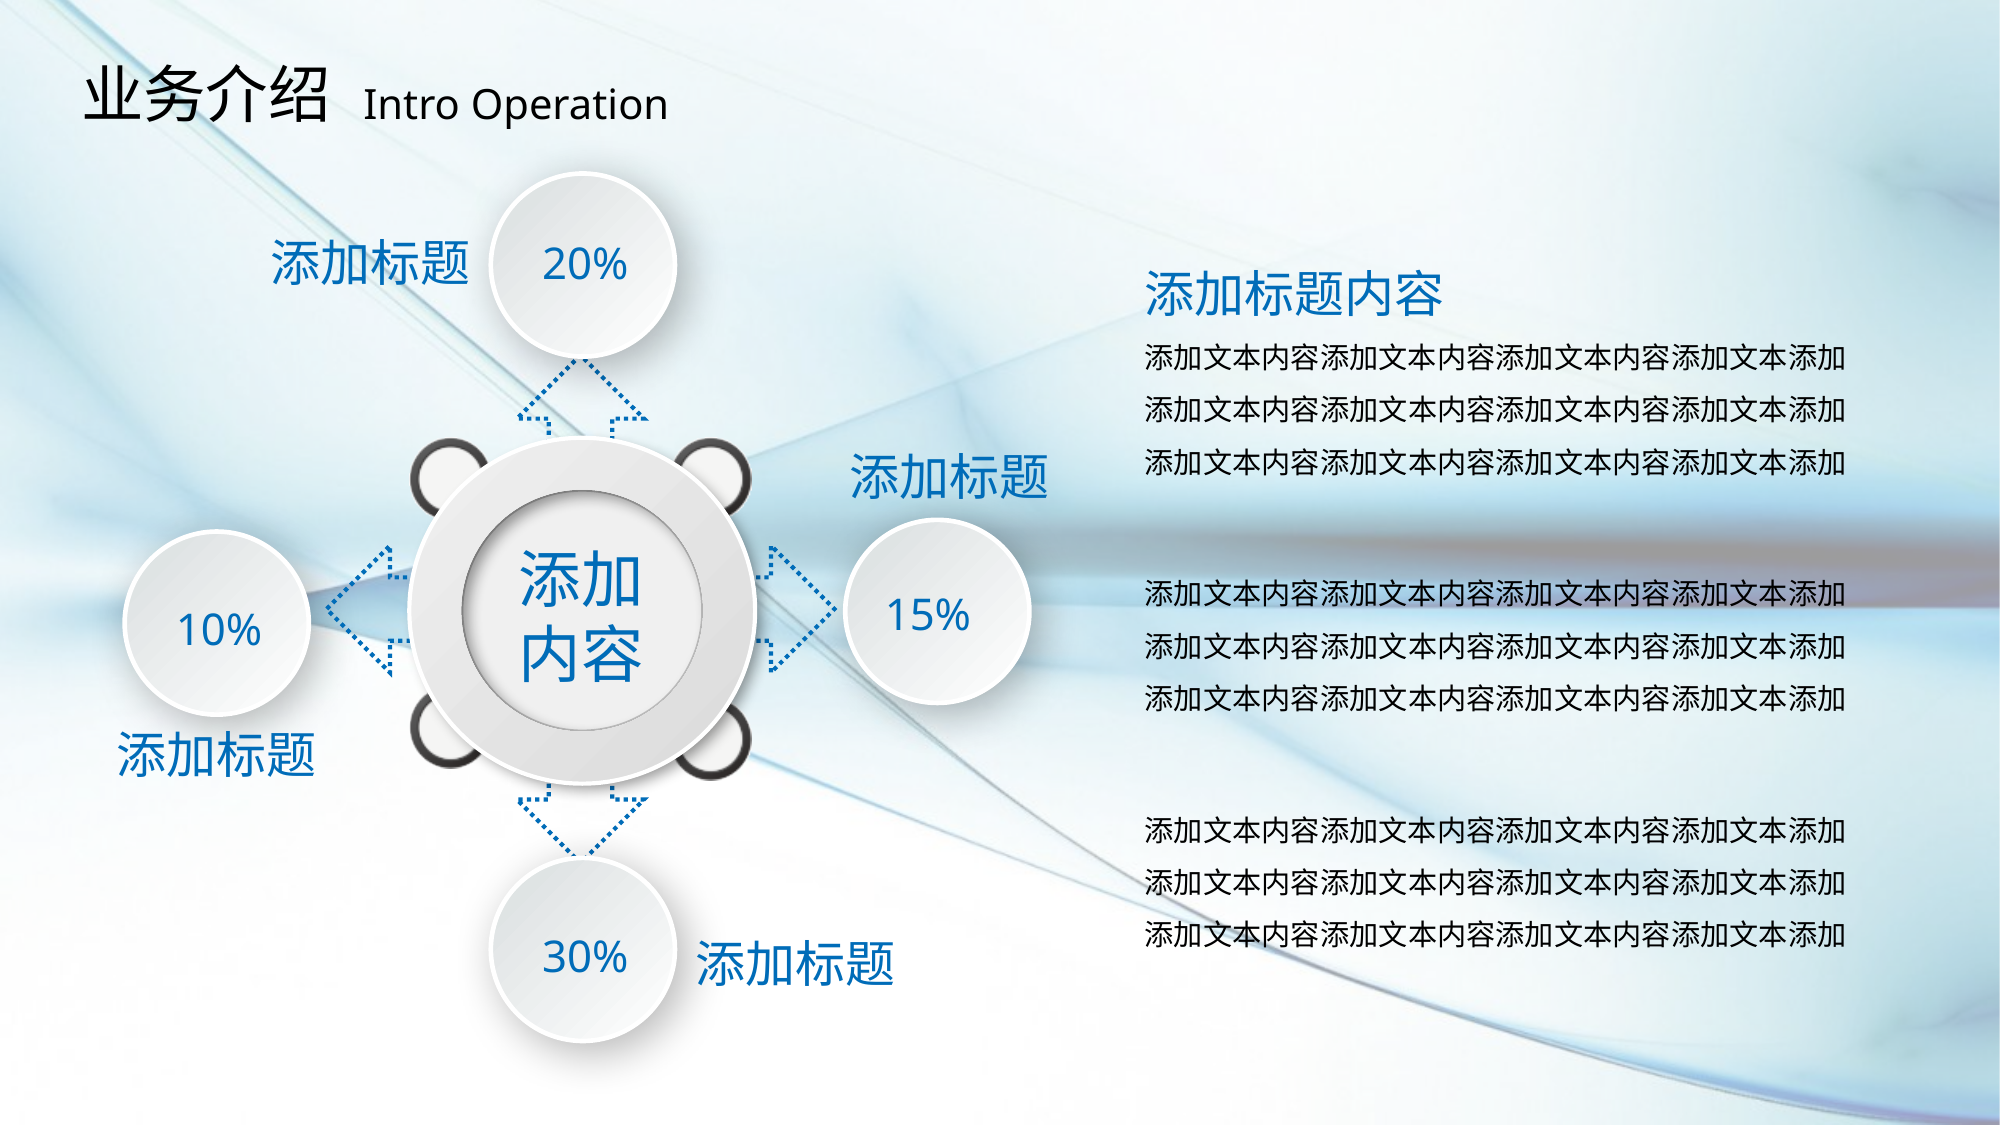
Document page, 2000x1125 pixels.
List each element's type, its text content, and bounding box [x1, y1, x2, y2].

text_box 添加标题 [255, 224, 516, 300]
text_box 10% [161, 594, 315, 662]
text_box [488, 855, 673, 1044]
text_box [326, 545, 403, 673]
text_box [495, 171, 672, 359]
text_box [122, 529, 307, 716]
text_box Intro Operation [341, 72, 692, 134]
text_box 添加标题 [680, 925, 941, 1000]
text_box [517, 800, 644, 845]
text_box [409, 437, 764, 792]
text_box 添加文本内容添加文本内容添加文本内容添加文本添加 添加文本内容添加文本内容添加文本内容添加文本添加添加文本内容添加文本内容添加文本内容添加文本添加 [1129, 550, 1875, 723]
text_box 添加标题 [834, 437, 1095, 513]
text_box 添加文本内容添加文本内容添加文本内容添加文本添加 添加文本内容添加文本内容添加文本内容添加文本添加添加文本内容添加文本内容添加文本内容添加文本添加 [1129, 786, 1875, 959]
text_box 添加文本内容添加文本内容添加文本内容添加文本添加 添加文本内容添加文本内容添加文本内容添加文本添加添加文本内容添加文本内容添加文本内容添加文本添加 [1129, 314, 1875, 487]
text_box 业务介绍 [69, 48, 343, 135]
text_box [770, 545, 835, 673]
text_box 20% [527, 228, 681, 296]
text_box 30% [527, 920, 681, 989]
text_box 15% [870, 579, 1024, 647]
text_box 添加标题内容 [1129, 255, 1544, 314]
text_box [843, 517, 1032, 706]
text_box 添加标题 [102, 716, 362, 792]
text_box [516, 385, 644, 435]
